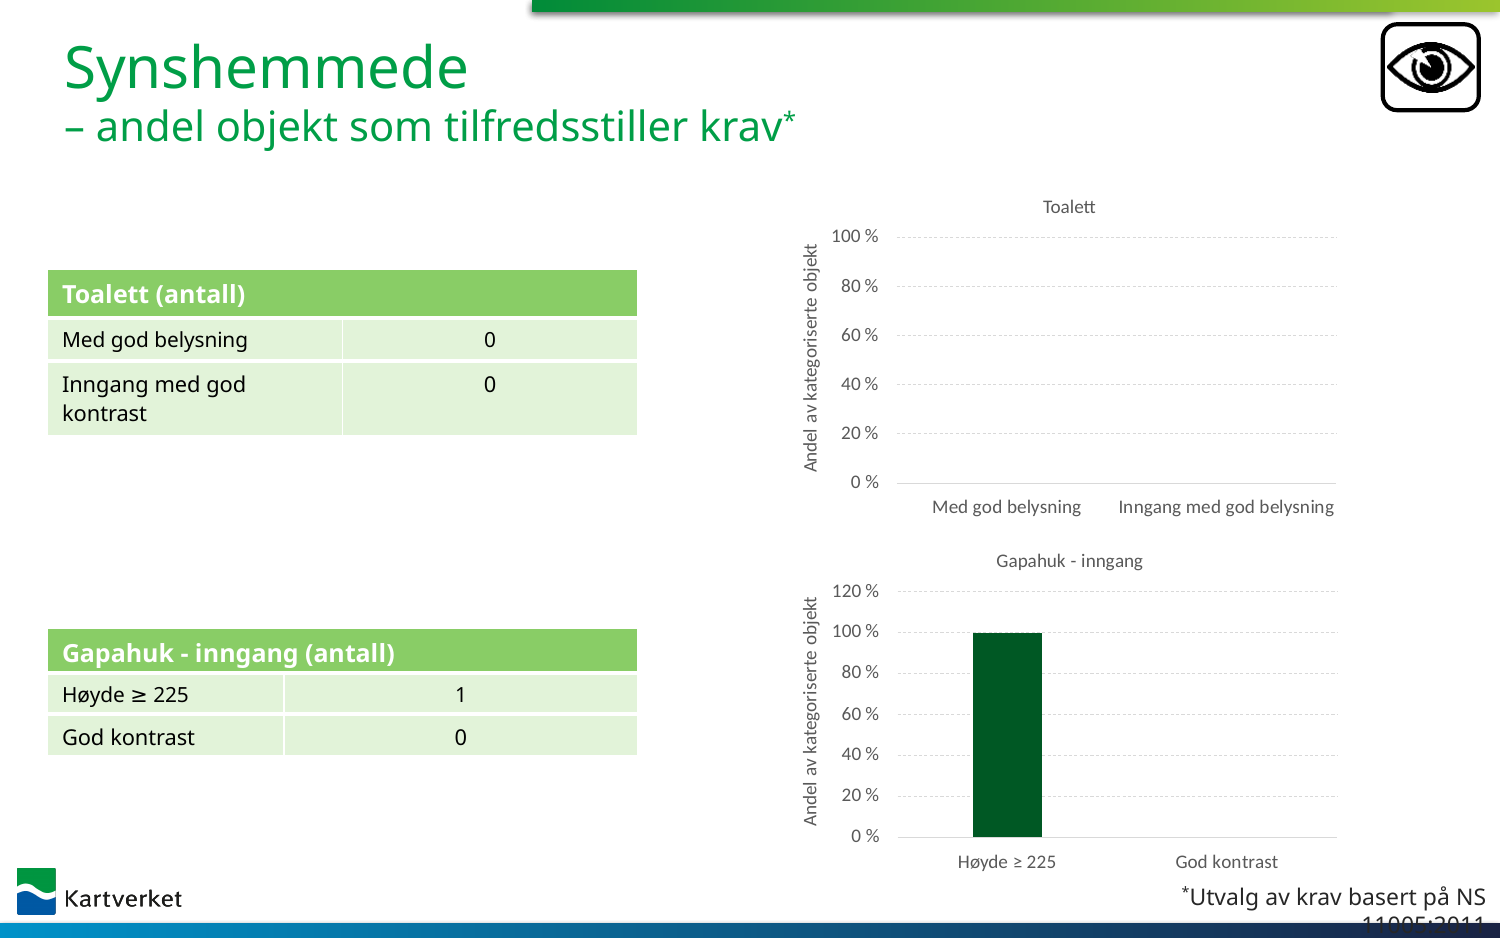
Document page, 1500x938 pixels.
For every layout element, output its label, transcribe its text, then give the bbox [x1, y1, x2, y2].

picture [791, 541, 1348, 880]
table_cell Inngang med god kontrast [48, 363, 342, 435]
table_cell Med god belysning [48, 320, 342, 359]
table_cell 0 [343, 320, 637, 359]
table_cell 0 [285, 716, 637, 755]
text_box Synshemmede – andel objekt som tilfredsstiller krav* [49, 24, 1431, 158]
table_cell 1 [285, 675, 637, 712]
table_header Toalett (antall) [48, 270, 637, 316]
text_box *Utvalg av krav basert på NS 11005:2011 [1068, 873, 1500, 938]
table_cell 0 [343, 363, 637, 435]
table_header Gapahuk - inngang (antall) [48, 629, 637, 671]
picture [791, 187, 1347, 526]
table_cell God kontrast [48, 716, 283, 755]
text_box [1382, 24, 1480, 111]
table_cell Høyde ≥ 225 [48, 675, 283, 712]
